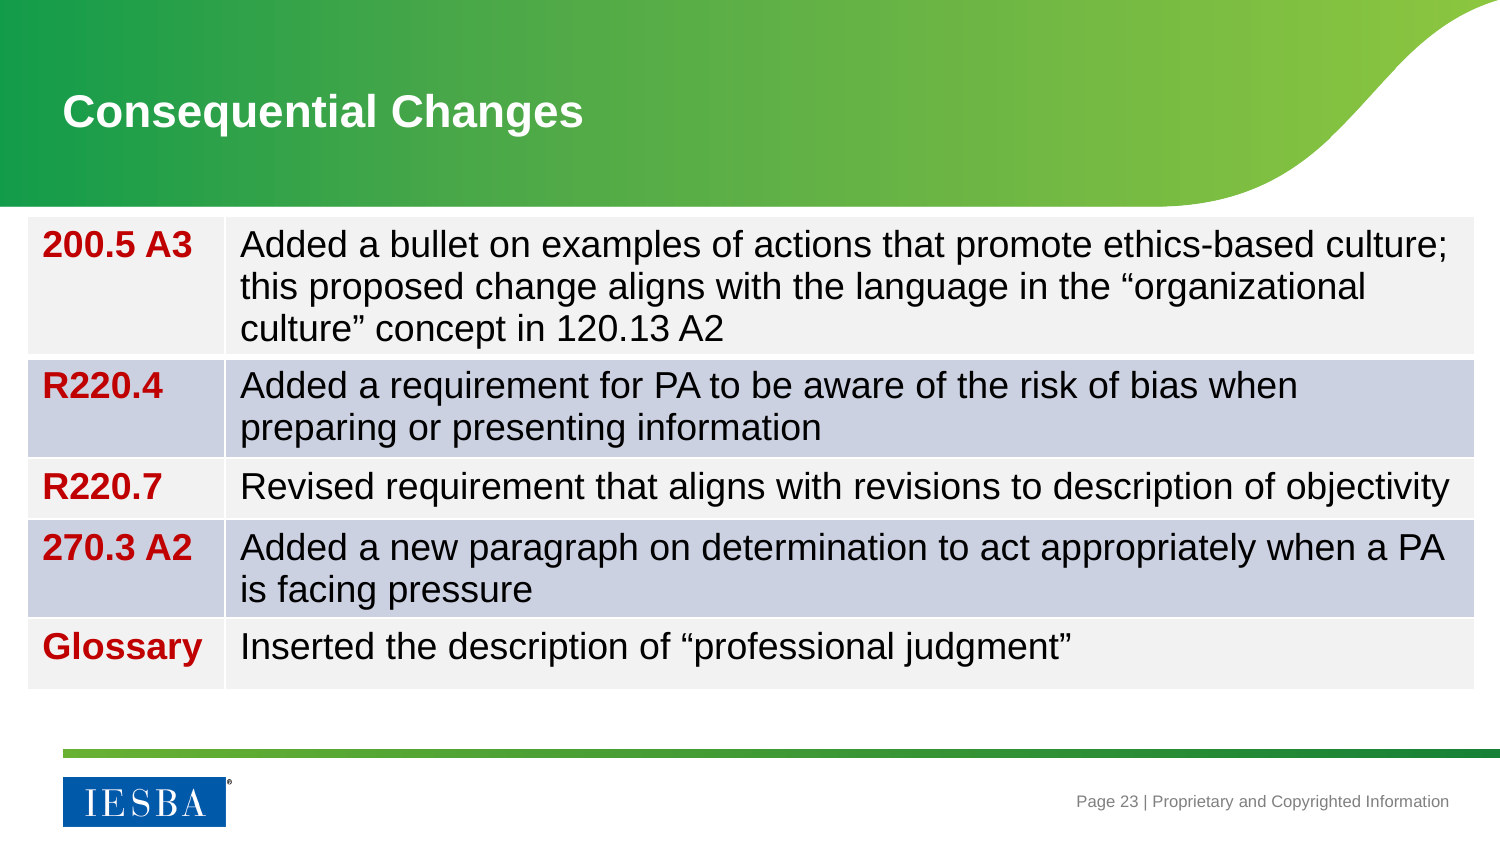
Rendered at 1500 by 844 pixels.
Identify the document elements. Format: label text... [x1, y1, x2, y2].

table_cell Added a new paragraph on determination to act appropriately when a PA is facing pressure [226, 520, 1474, 617]
table_cell Revised requirement that aligns with revisions to description of objectivity [226, 459, 1474, 518]
table_header 200.5 A3 [28, 217, 224, 354]
title Consequential Changes [62, 46, 1300, 172]
table_cell 270.3 A2 [28, 520, 224, 617]
table_header Added a bullet on examples of actions that promote ethics-based culture; this proposed change aligns with the language in the “organizational culture” concept in 120.13 A2 [226, 217, 1474, 354]
picture [63, 777, 232, 827]
table_cell R220.7 [28, 459, 224, 518]
table_cell Glossary [28, 619, 224, 689]
table_cell Added a requirement for PA to be aware of the risk of bias when preparing or presenting information [226, 360, 1474, 457]
table_cell Inserted the description of “professional judgment” [226, 619, 1474, 689]
table_cell R220.4 [28, 360, 224, 457]
picture [0, 0, 1500, 207]
list [24, 221, 1450, 747]
